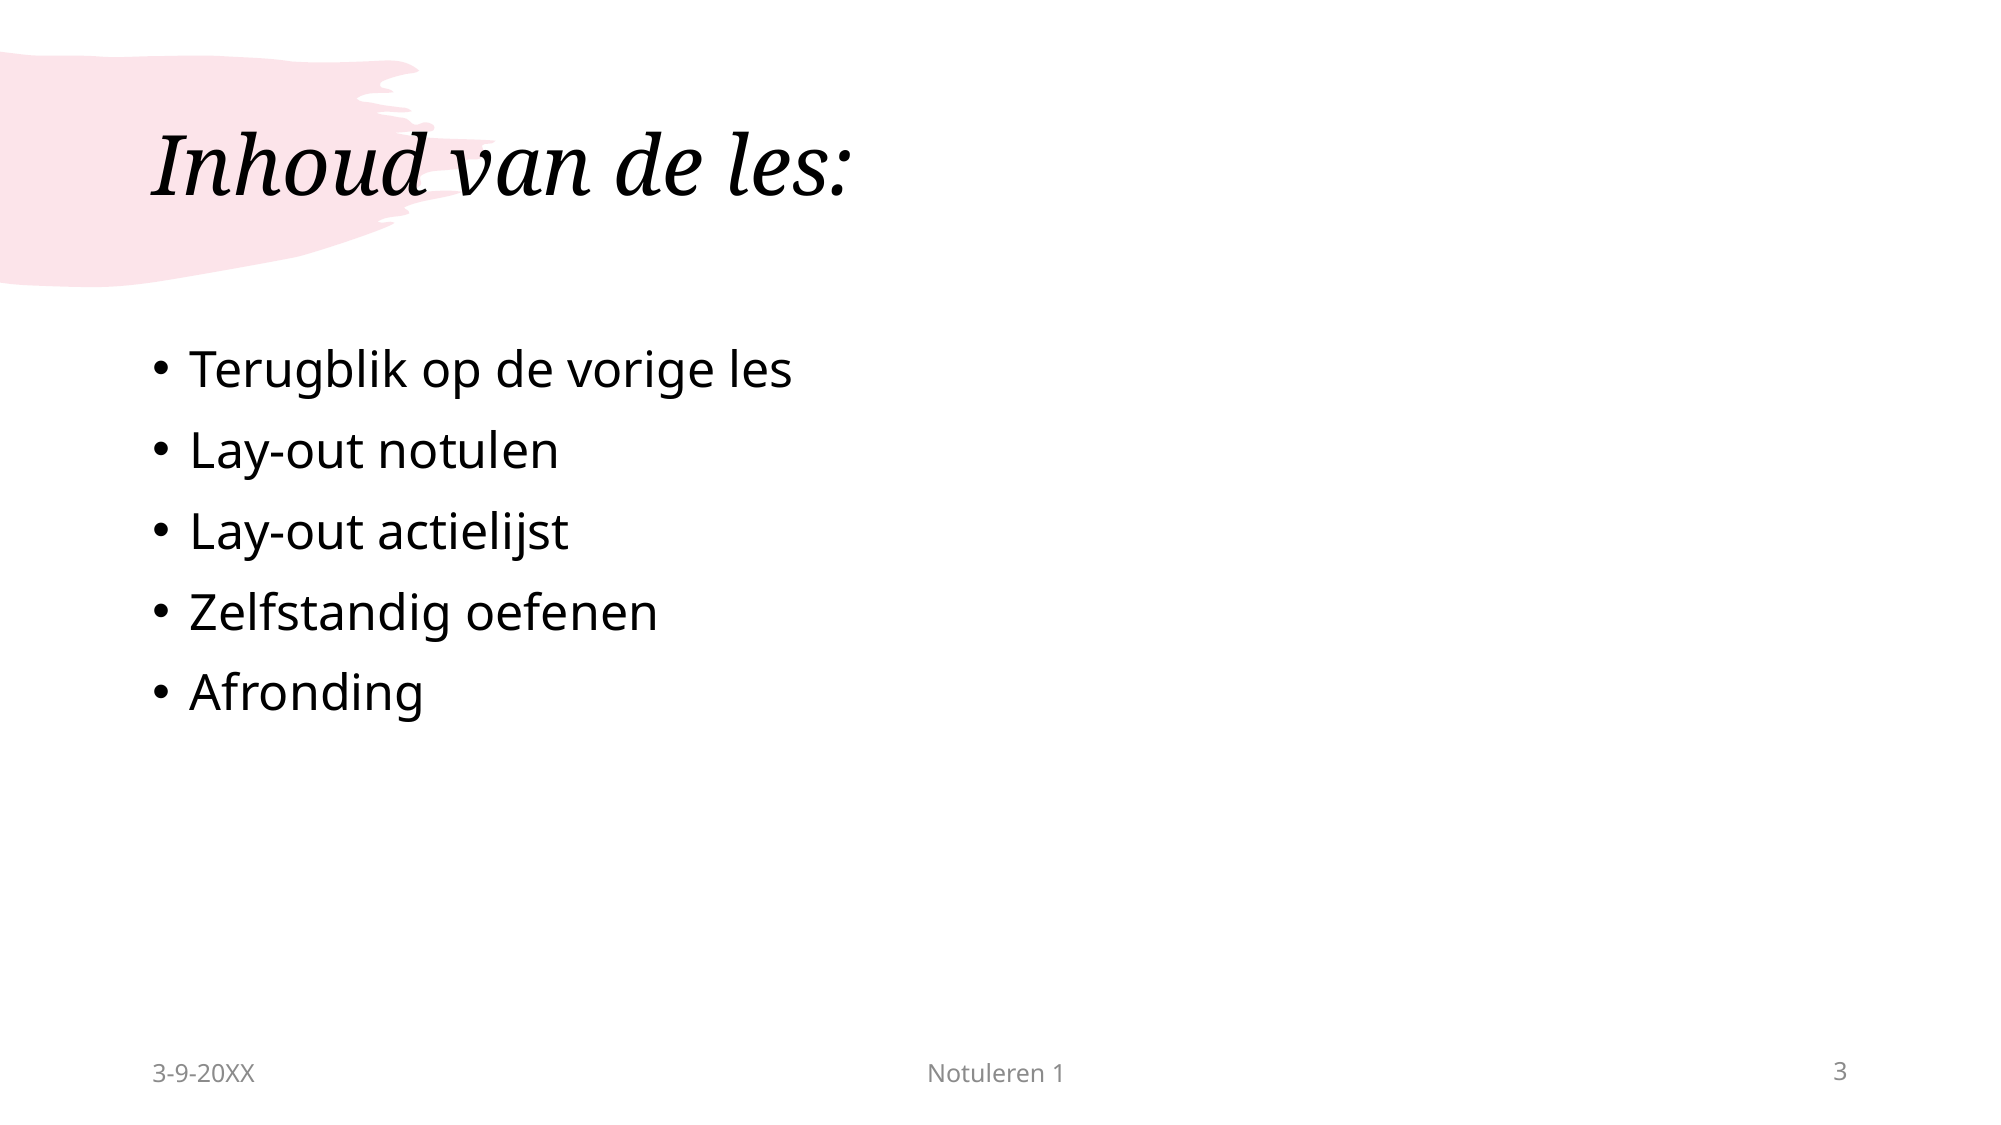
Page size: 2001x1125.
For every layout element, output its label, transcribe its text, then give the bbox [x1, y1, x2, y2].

footer Notuleren 1 [662, 1042, 1338, 1103]
slide_number 3 [1412, 1042, 1863, 1103]
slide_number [137, 1042, 588, 1103]
title Inhoud van de les: [137, 59, 1863, 278]
list Terugblik op de vorige les Lay-out notulen Lay-out actielijst Zelfstandig oefenen Afronding [137, 329, 1863, 1013]
